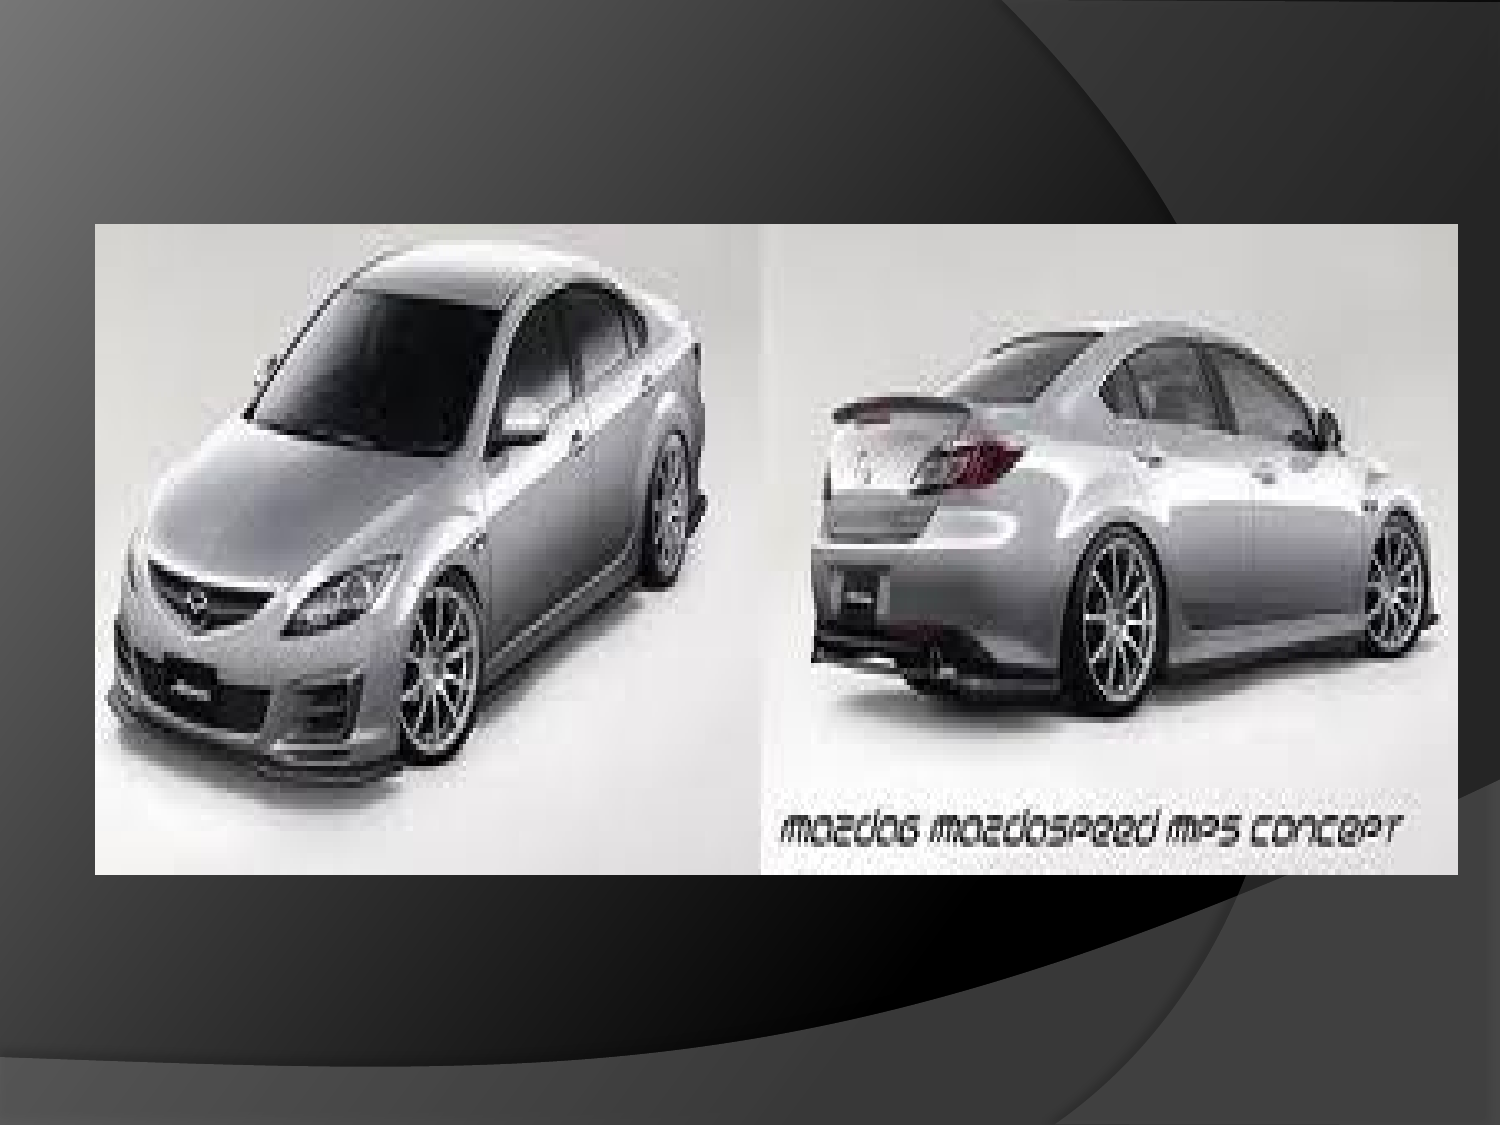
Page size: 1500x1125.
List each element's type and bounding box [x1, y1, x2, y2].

picture [94, 224, 1459, 876]
